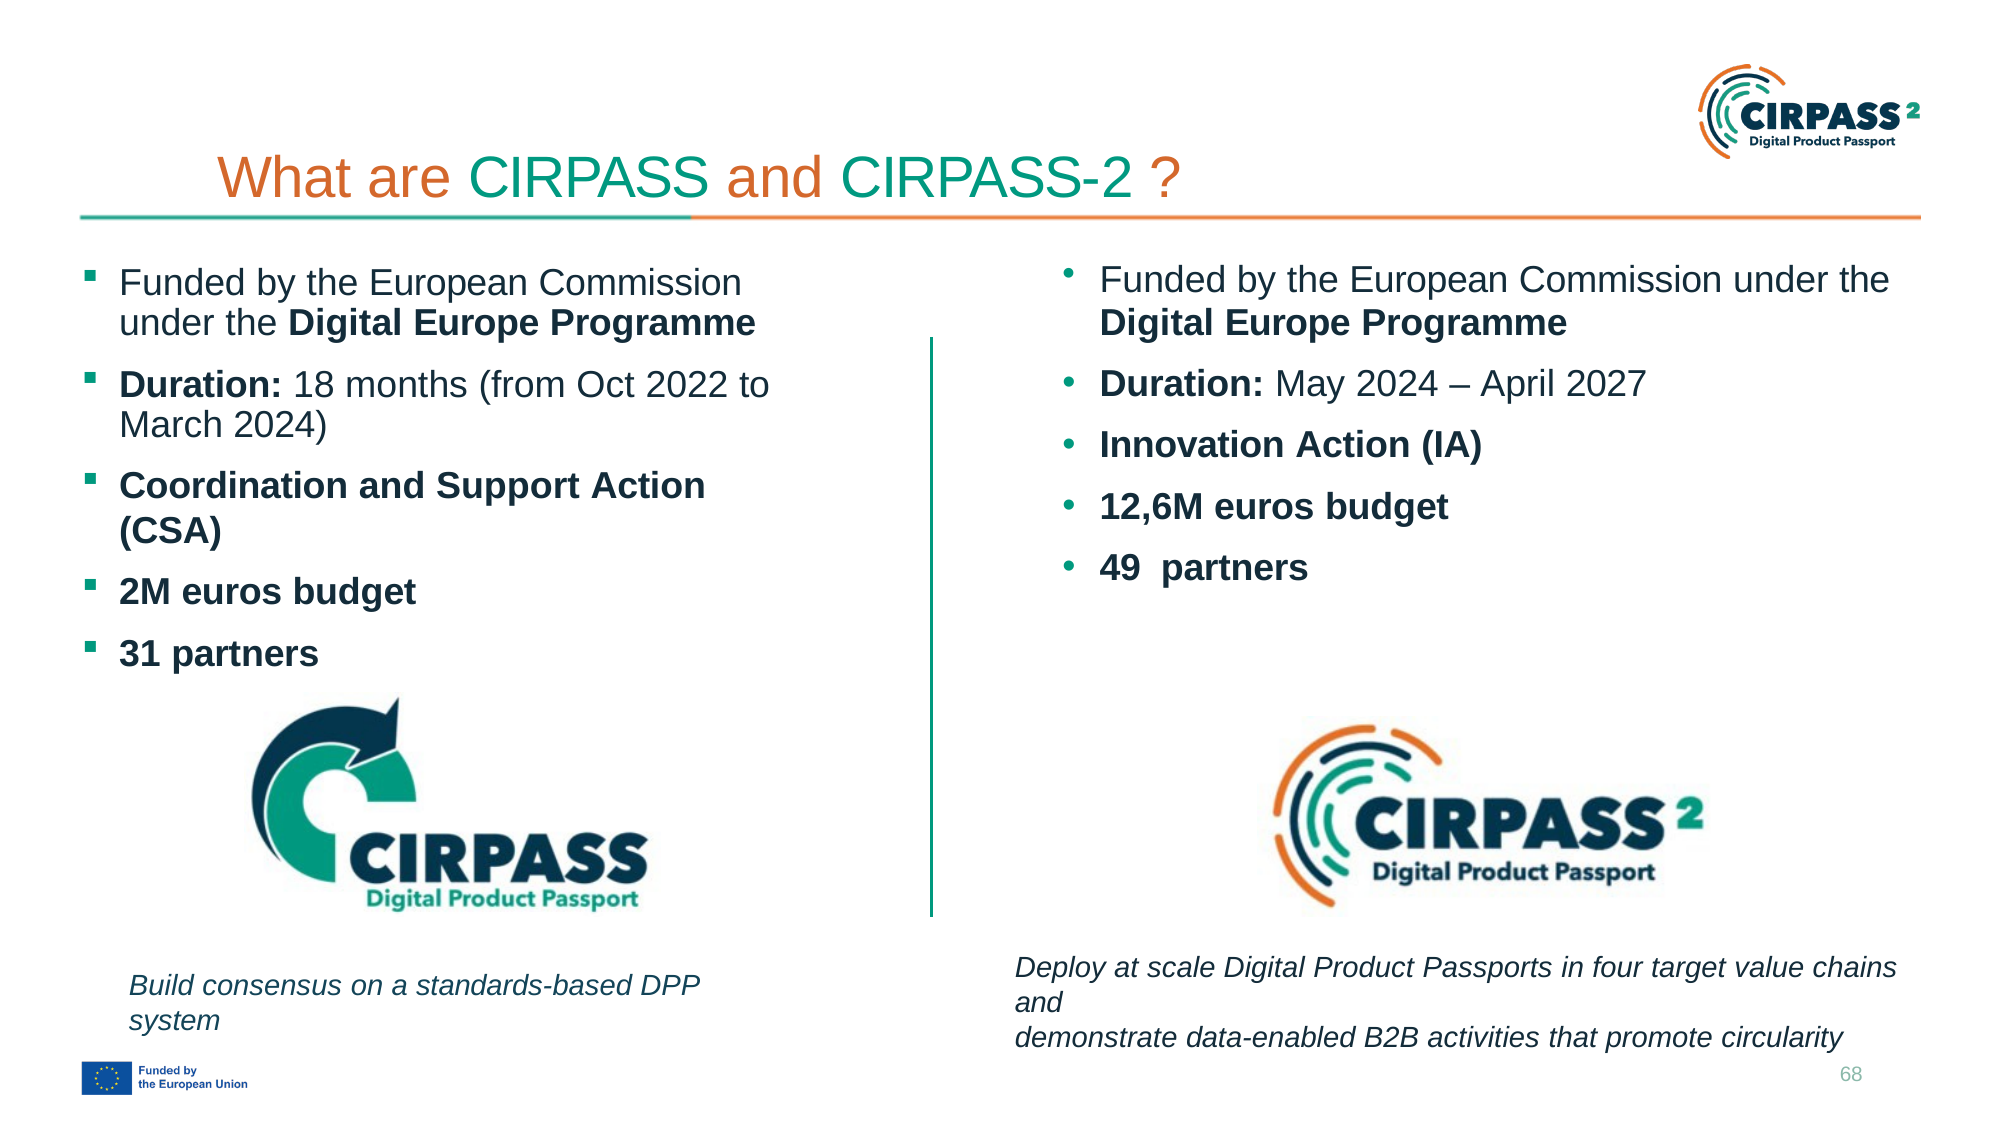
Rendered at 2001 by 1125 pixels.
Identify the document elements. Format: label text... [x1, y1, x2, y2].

picture [79, 1059, 260, 1097]
picture [243, 692, 661, 917]
slide_number 68 [1412, 745, 1863, 1125]
text_box Deploy at scale Digital Product Passports in four target value chains and demonstrate data-enabled B2B activities that promote circularity [1863, 946, 1949, 1054]
text_box Funded by the European Commission under the Digital Europe Programme Duration: May 2024 – April 2027 Innovation Action (IA) 12,6M euros budget 49 partners [1060, 255, 1894, 588]
text_box Deploy at scale Digital Product Passports in four target value chains and demonstrate data-enabled B2B activities that promote circularity [1012, 946, 1412, 1054]
picture [79, 214, 137, 226]
text_box Build consensus on a standards-based DPP system [126, 964, 801, 1037]
title What are CIRPASS and CIRPASS-2 ? [137, 69, 1863, 268]
picture [1698, 64, 1921, 159]
picture [1863, 214, 1921, 226]
picture [1257, 716, 1711, 917]
text_box Funded by the European Commission under the Digital Europe Programme Duration: 18 months (from Oct 2022 to March 2024) Coordination and Support Action (CSA) 2M euros budget 31 partners [79, 255, 817, 674]
